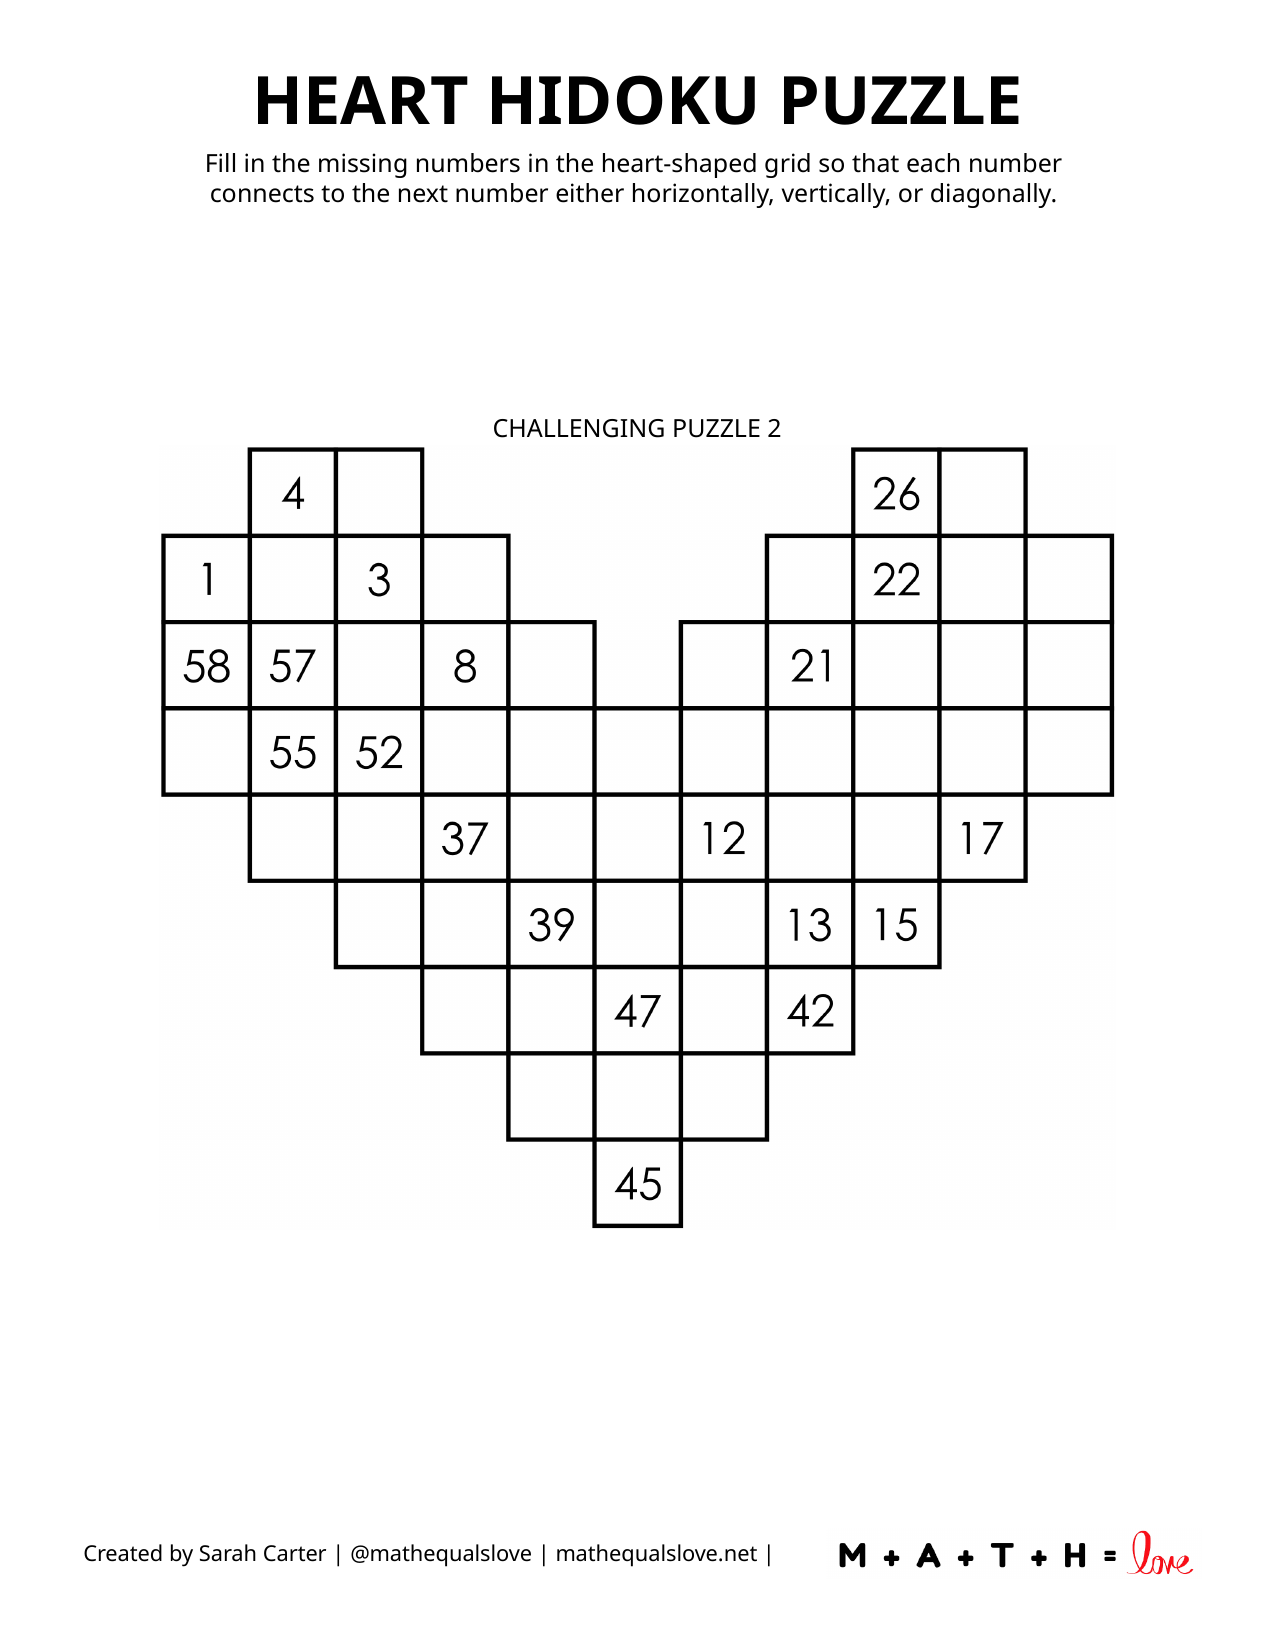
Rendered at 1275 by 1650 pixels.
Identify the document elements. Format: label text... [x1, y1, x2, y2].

text_box HEART HIDOKU PUZZLE [66, 50, 1211, 140]
picture [158, 444, 1117, 1230]
text_box Created by Sarah Carter | @mathequalslove | mathequalslove.net | [68, 1532, 826, 1574]
text_box CHALLENGING PUZZLE 2 [159, 412, 1116, 444]
text_box Fill in the missing numbers in the heart-shaped grid so that each number connects to the next number either horizontally, vertically, or diagonally. [0, 140, 1275, 216]
picture [826, 1528, 1203, 1579]
